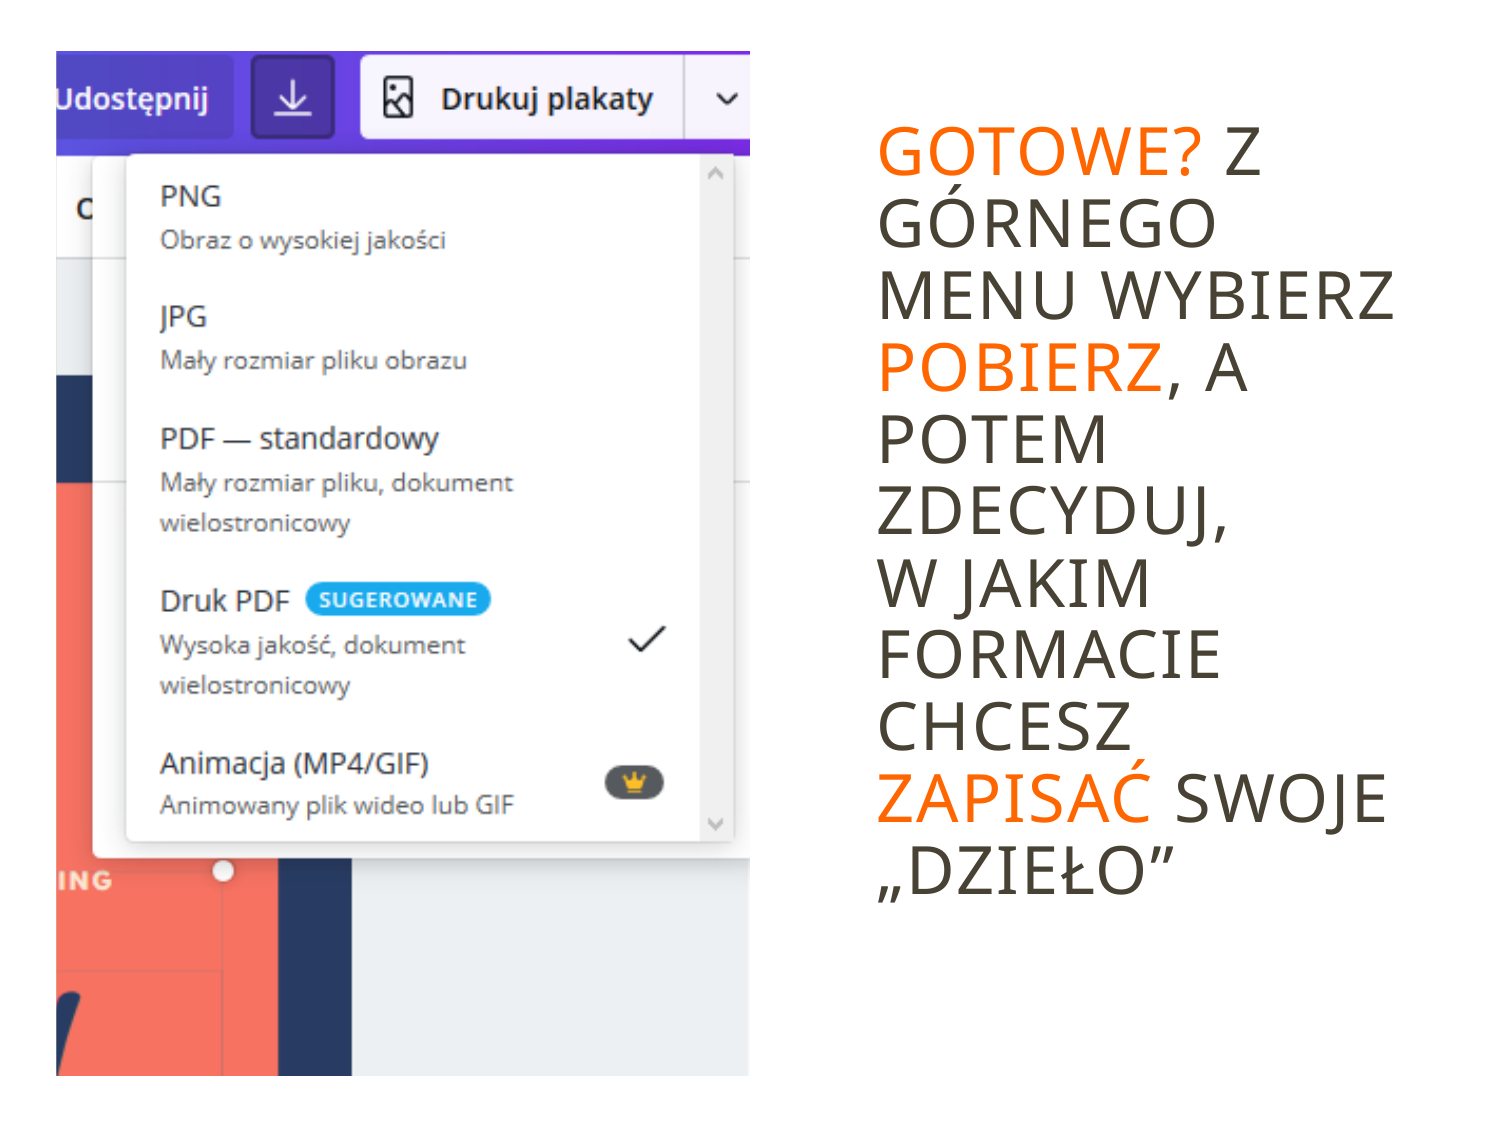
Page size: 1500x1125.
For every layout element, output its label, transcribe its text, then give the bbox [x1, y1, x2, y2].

picture [56, 51, 751, 1076]
list Gotowe? Z górnego menu wybierz pobierz, a potem zdecyduj, w jakim formacie chcesz zapisać swoje „dzieło” [868, 243, 1431, 785]
